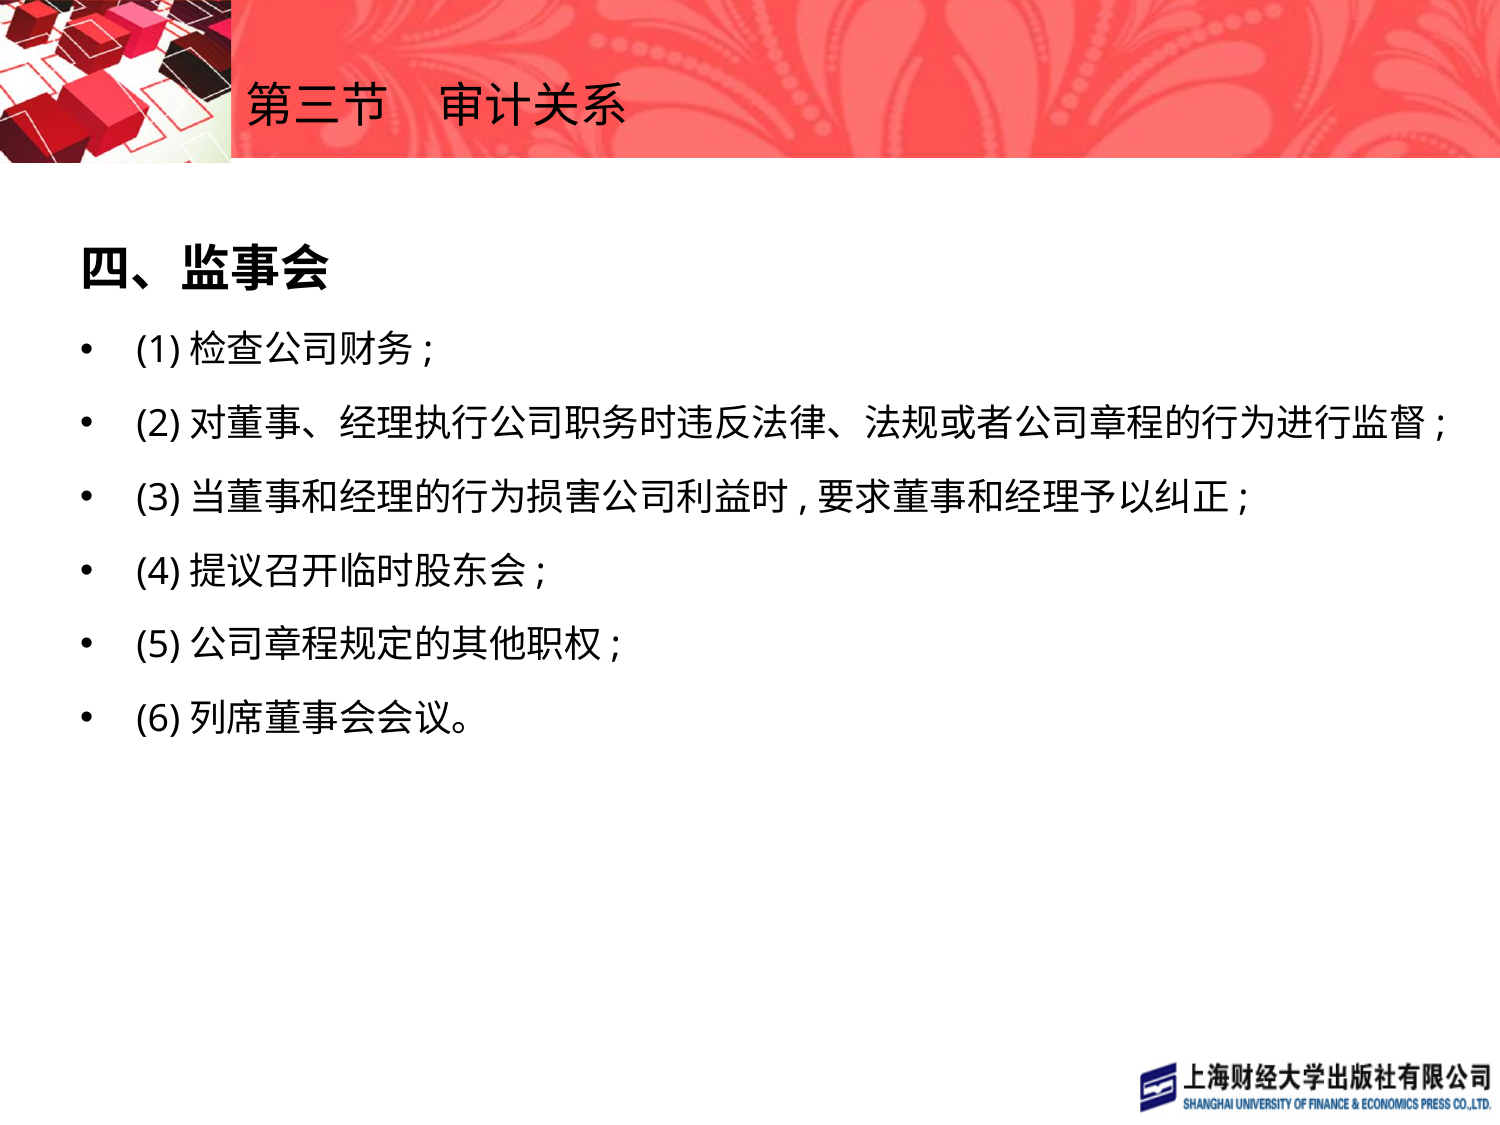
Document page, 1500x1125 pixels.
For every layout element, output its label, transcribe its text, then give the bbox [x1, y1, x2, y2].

title 第三节 审计关系 [230, 45, 1461, 161]
list 四、监事会 (1)检查公司财务; (2)对董事、经理执行公司职务时违反法律、法规或者公司章程的行为进行监督; (3)当董事和经理的行为损害公司利益时,要求董事和经理予以纠正; (4)提议召开临时股东会; (5)公司章程规定的其他职权; (6)列席董事会会议。 [65, 208, 1482, 1047]
picture [1139, 1058, 1495, 1118]
